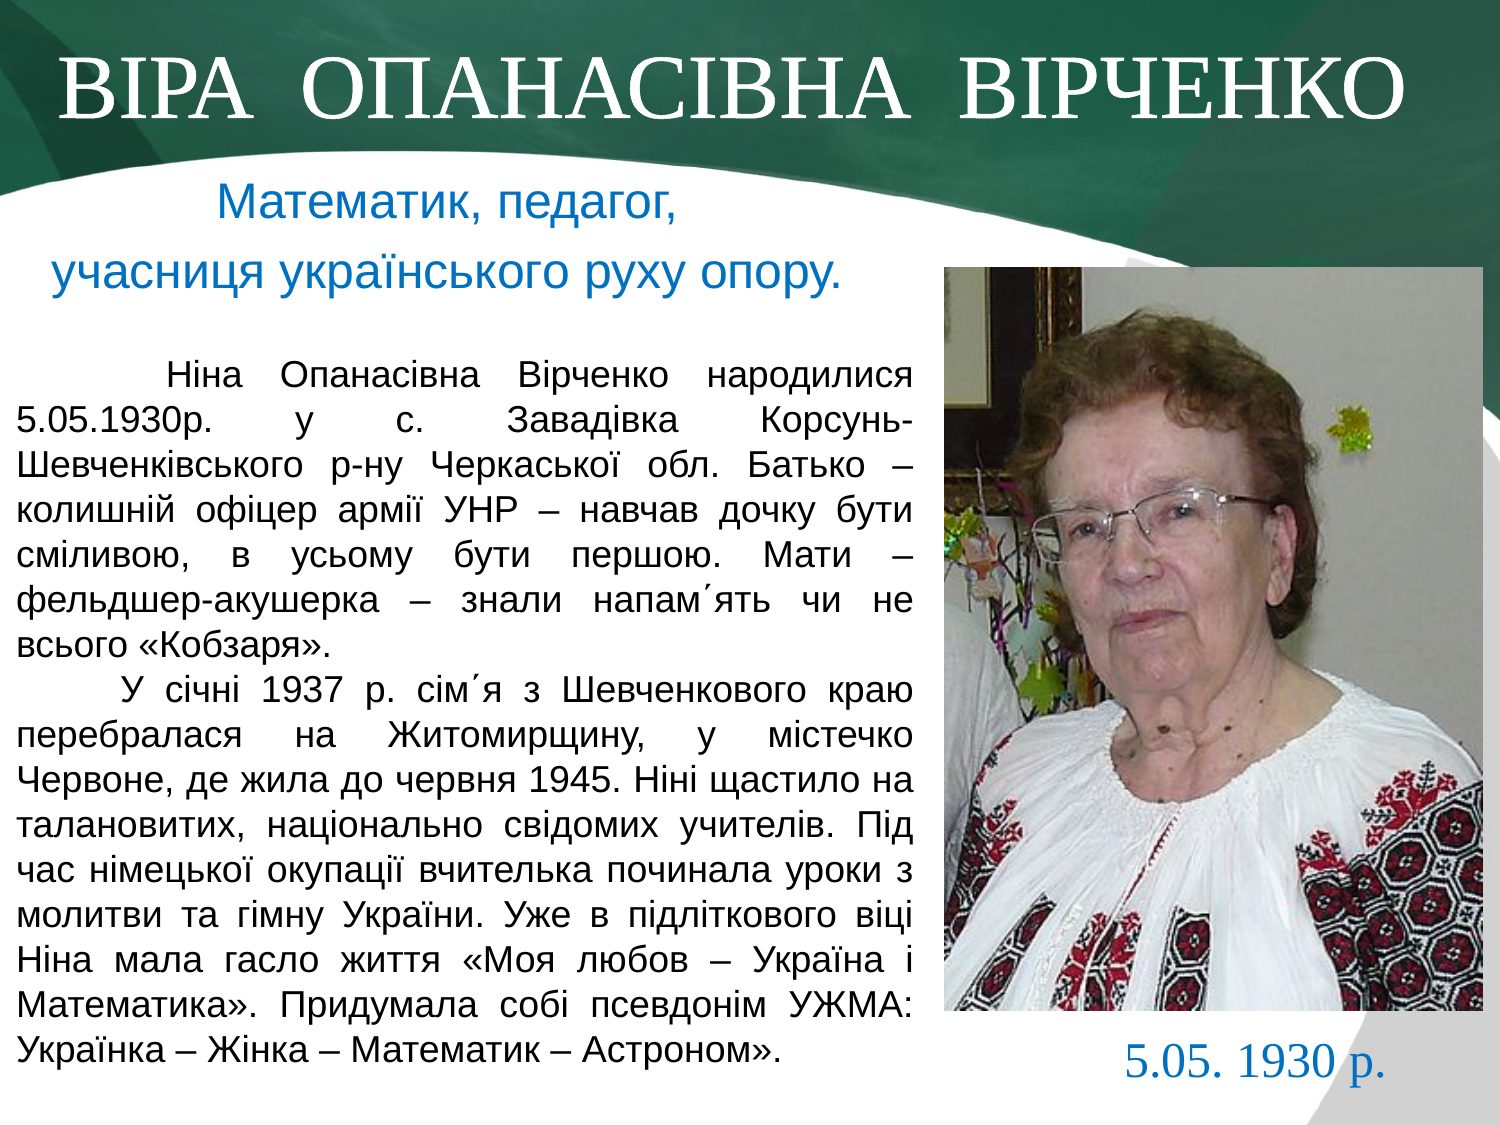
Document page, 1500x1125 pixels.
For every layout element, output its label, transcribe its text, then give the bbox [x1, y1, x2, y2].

picture [0, 0, 1500, 1125]
text_box 5.05. 1930 р. [1055, 1019, 1428, 1106]
title ВІРА ОПАНАСІВНА ВІРЧЕНКО [29, 0, 1483, 163]
list Математик, педагог, учасниця українського руху опору. [29, 160, 881, 334]
text_box Ніна Опанасівна Вірченко народилися 5.05.1930р. у с. Завадівка Корсунь-Шевченківського р-ну Черкаської обл. Батько – колишній офіцер армії УНР – навчав дочку бути сміливою, в усьому бути першою. Мати – фельдшер-акушерка – знали напам΄ять чи не всього «Кобзаря». У січні 1937 р. сім΄я з Шевченкового краю перебралася на Житомирщину, у містечко Червоне, де жила до червня 1945. Ніні щастило на талановитих, національно свідомих учителів. Під час німецької окупації вчителька починала уроки з молитви та гімну України. Уже в підліткового віці Ніна мала гасло життя «Моя любов – Україна і Математика». Придумала собі псевдонім УЖМА: Українка – Жінка – Математик – Астроном». [1, 342, 929, 1078]
